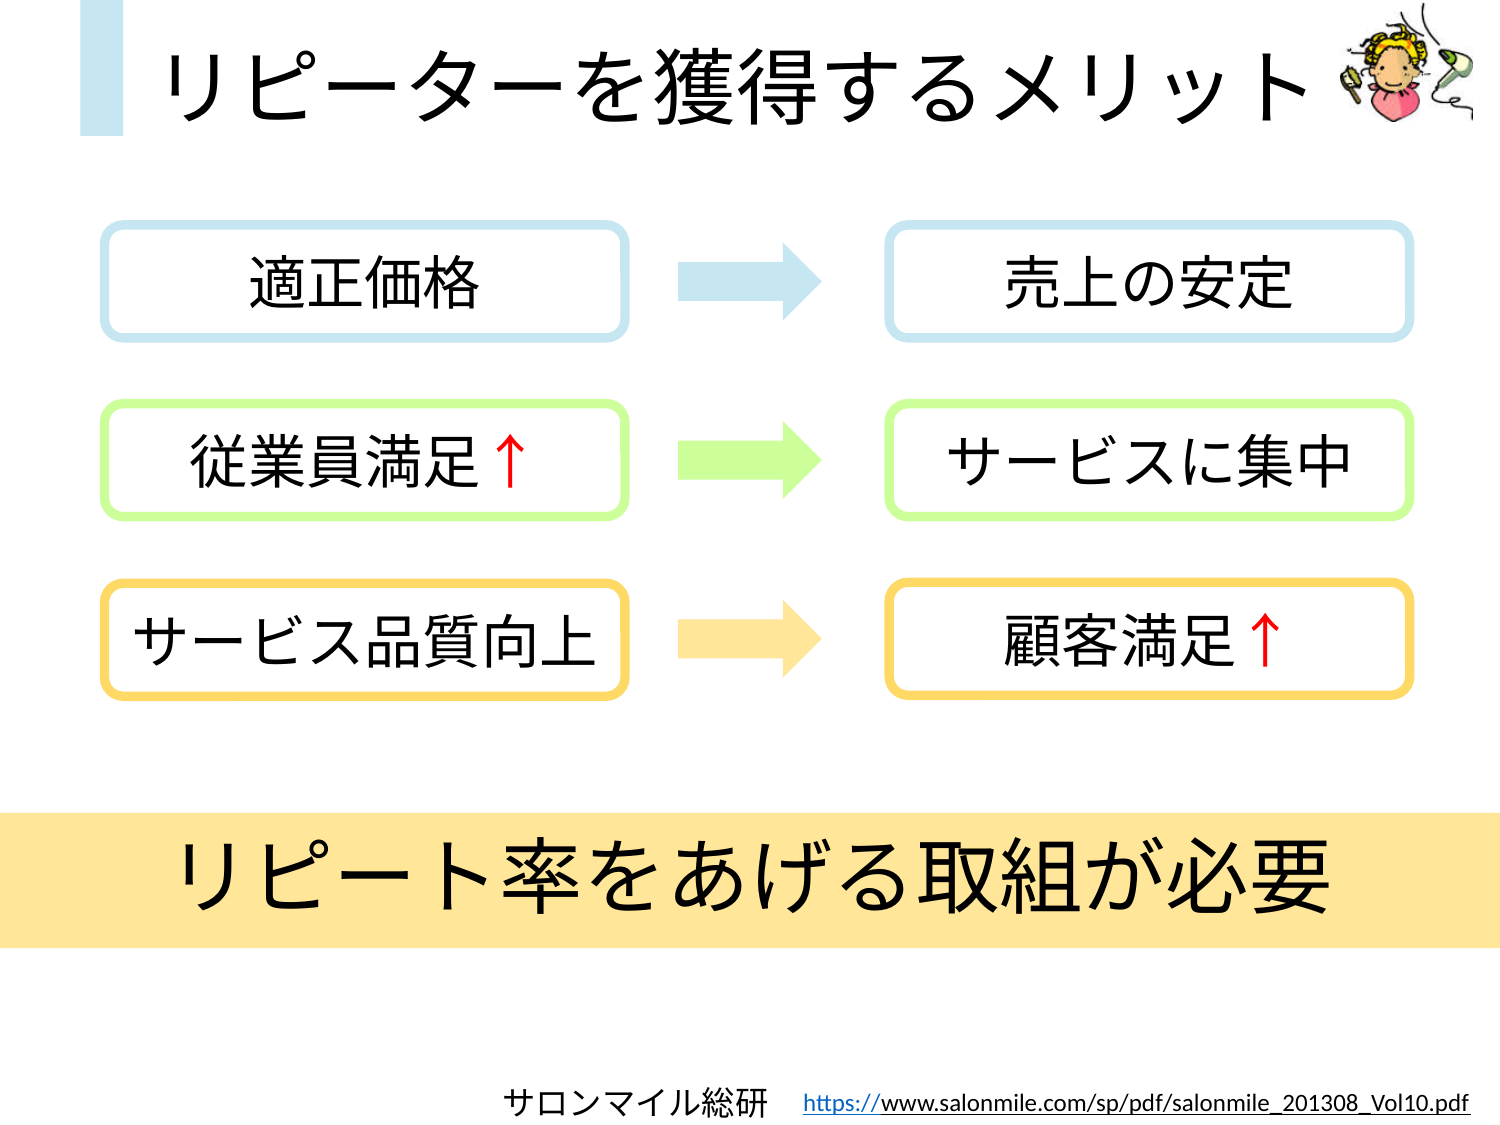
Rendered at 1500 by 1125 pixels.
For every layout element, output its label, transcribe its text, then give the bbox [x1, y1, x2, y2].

text_box リピート率をあげる取組が必要 [0, 812, 1500, 949]
text_box [677, 597, 824, 681]
text_box 適正価格 [103, 223, 627, 339]
text_box 従業員満足↑ [103, 402, 627, 518]
text_box サービス品質向上 [103, 582, 627, 698]
picture [1340, 2, 1473, 122]
text_box https://www.salonmile.com/sp/pdf/salonmile_201308_Vol10.pdf [788, 1079, 1500, 1125]
text_box サービスに集中 [888, 402, 1411, 518]
text_box [677, 418, 824, 502]
text_box サロンマイル総研 [487, 1074, 784, 1125]
text_box [677, 239, 824, 323]
text_box 顧客満足↑ [888, 581, 1411, 697]
text_box [79, 0, 124, 137]
text_box 売上の安定 [888, 223, 1411, 339]
title リピーターを獲得するメリット [138, 24, 1433, 160]
